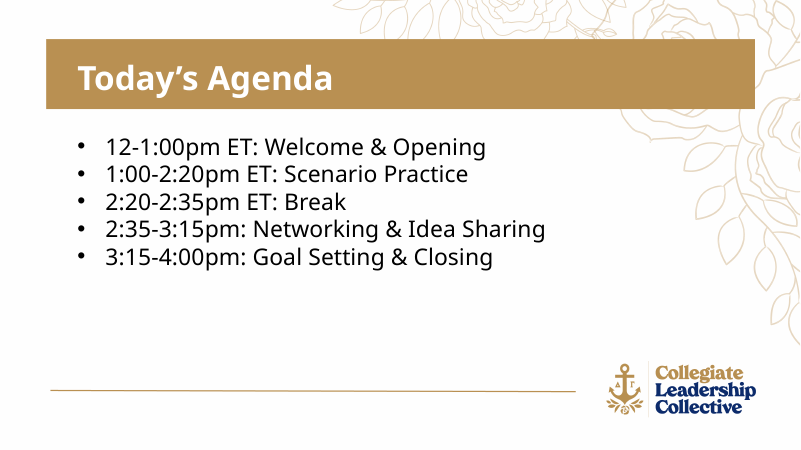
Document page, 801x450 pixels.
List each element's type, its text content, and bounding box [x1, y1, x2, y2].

picture [0, 0, 801, 450]
list Today’s Agenda [62, 50, 738, 100]
list 12-1:00pm ET: Welcome & Opening 1:00-2:20pm ET: Scenario Practice 2:20-2:35pm ET: Break 2:35-3:15pm: Networking & Idea Sharing 3:15-4:00pm: Goal Setting & Closing [62, 125, 738, 350]
